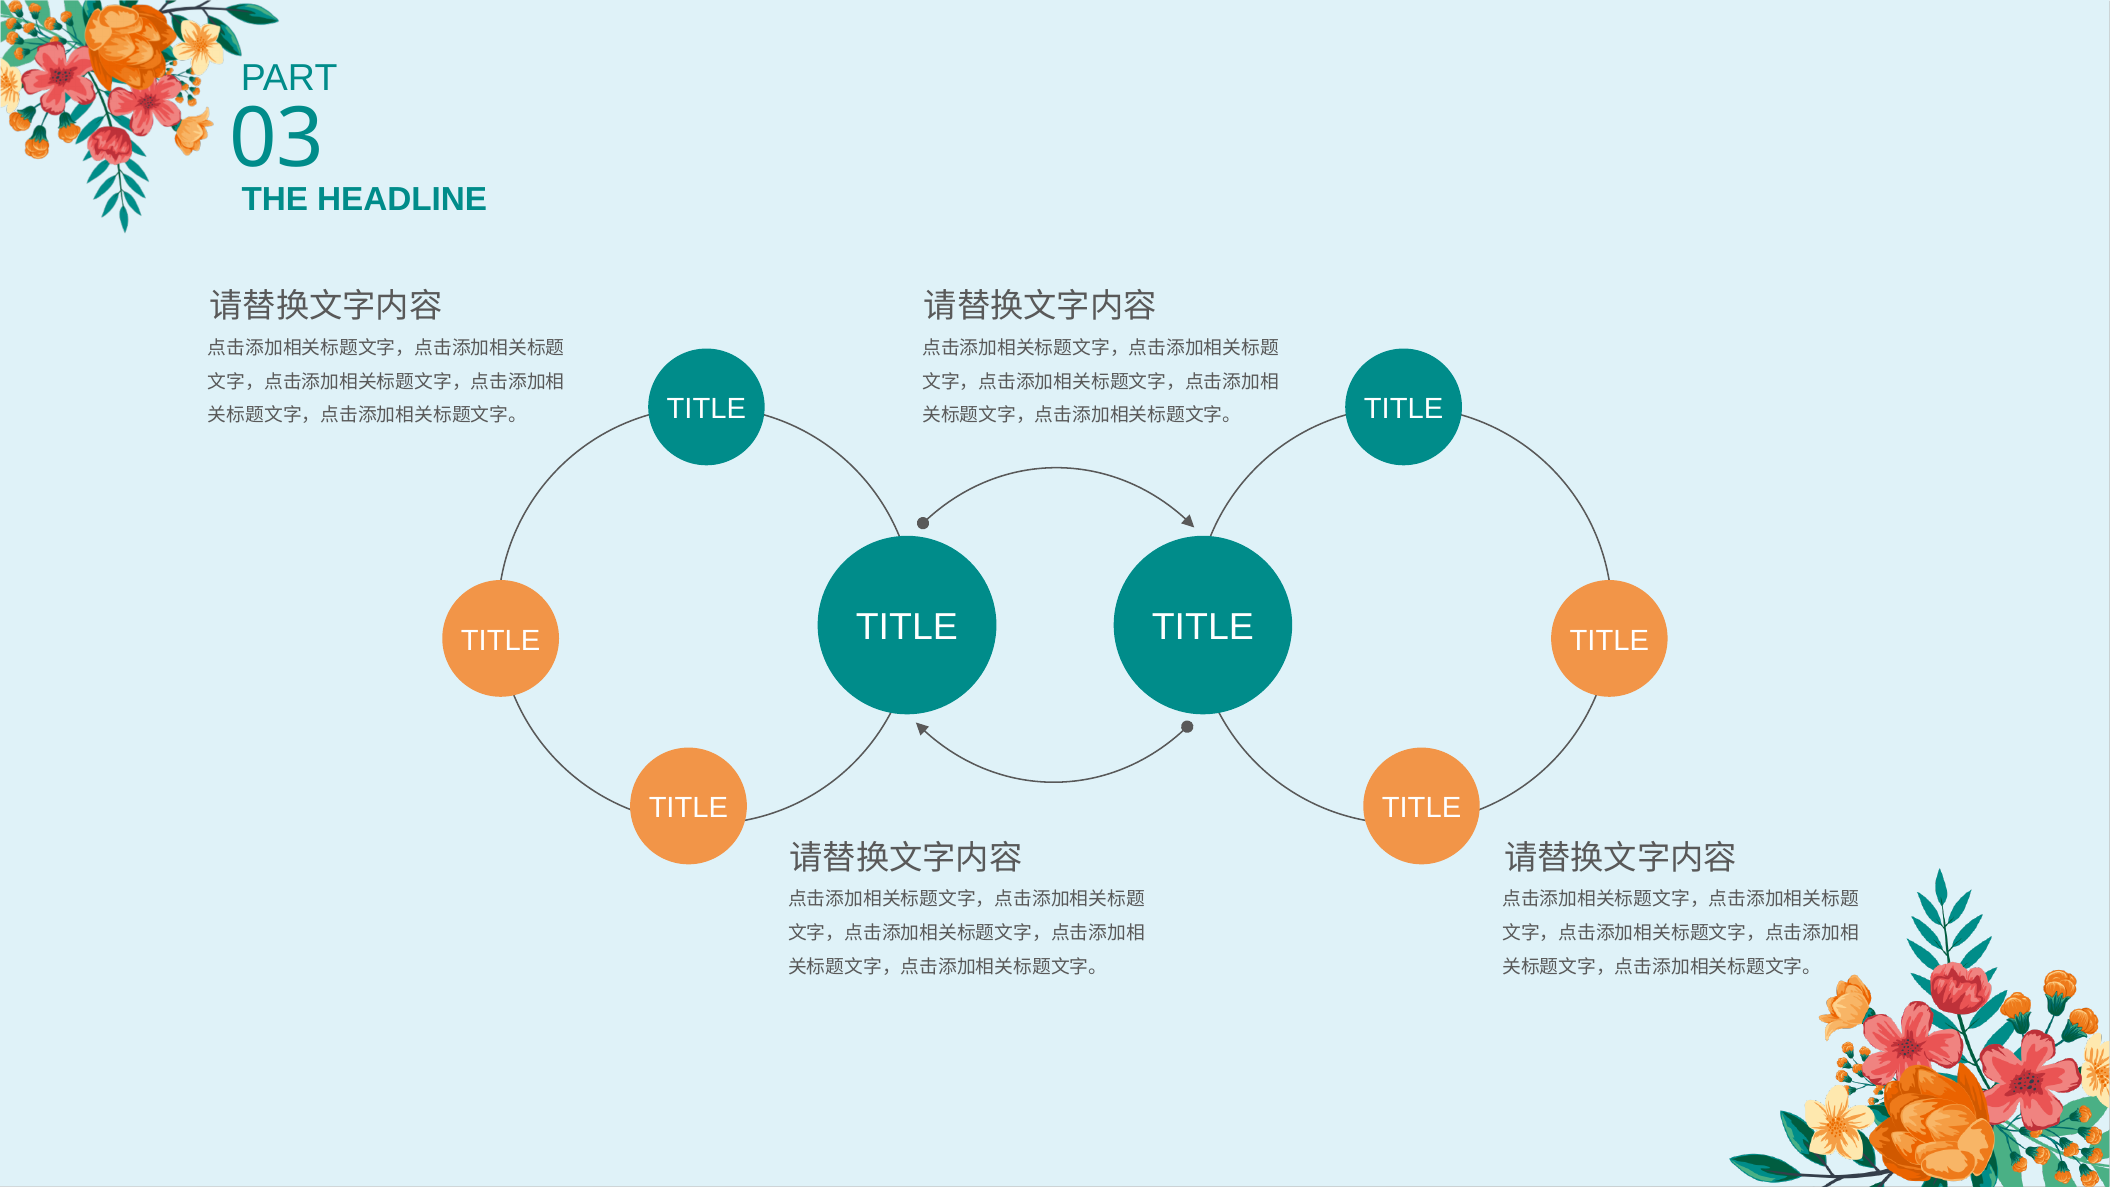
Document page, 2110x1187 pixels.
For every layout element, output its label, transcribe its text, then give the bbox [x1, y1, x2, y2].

text_box 点击添加相关标题文字，点击添加相关标题文字，点击添加相关标题文字，点击添加相关标题文字，点击添加相关标题文字。 [193, 317, 581, 433]
text_box [915, 588, 1194, 783]
text_box THE HEADLINE [226, 170, 503, 225]
picture [1725, 859, 2110, 1187]
text_box TITLE [442, 580, 560, 697]
text_box TITLE [630, 747, 747, 865]
text_box 请替换文字内容 [775, 828, 1038, 884]
text_box [917, 467, 1195, 627]
text_box 请替换文字内容 [909, 277, 1172, 332]
text_box 点击添加相关标题文字，点击添加相关标题文字，点击添加相关标题文字，点击添加相关标题文字，点击添加相关标题文字。 [773, 868, 1161, 985]
text_box 03 [214, 75, 339, 191]
text_box TITLE [648, 348, 765, 466]
text_box 请替换文字内容 [1489, 828, 1752, 884]
picture [1, 1, 281, 239]
text_box TITLE [1113, 535, 1293, 715]
text_box 点击添加相关标题文字，点击添加相关标题文字，点击添加相关标题文字，点击添加相关标题文字，点击添加相关标题文字。 [1487, 868, 1875, 985]
text_box [500, 415, 900, 821]
text_box TITLE [817, 535, 997, 715]
text_box 请替换文字内容 [194, 277, 458, 332]
text_box TITLE [1345, 348, 1462, 466]
text_box PART [226, 45, 353, 106]
text_box TITLE [1551, 580, 1668, 697]
text_box 点击添加相关标题文字，点击添加相关标题文字，点击添加相关标题文字，点击添加相关标题文字，点击添加相关标题文字。 [907, 317, 1295, 433]
text_box TITLE [1363, 747, 1480, 865]
text_box [1210, 415, 1610, 821]
